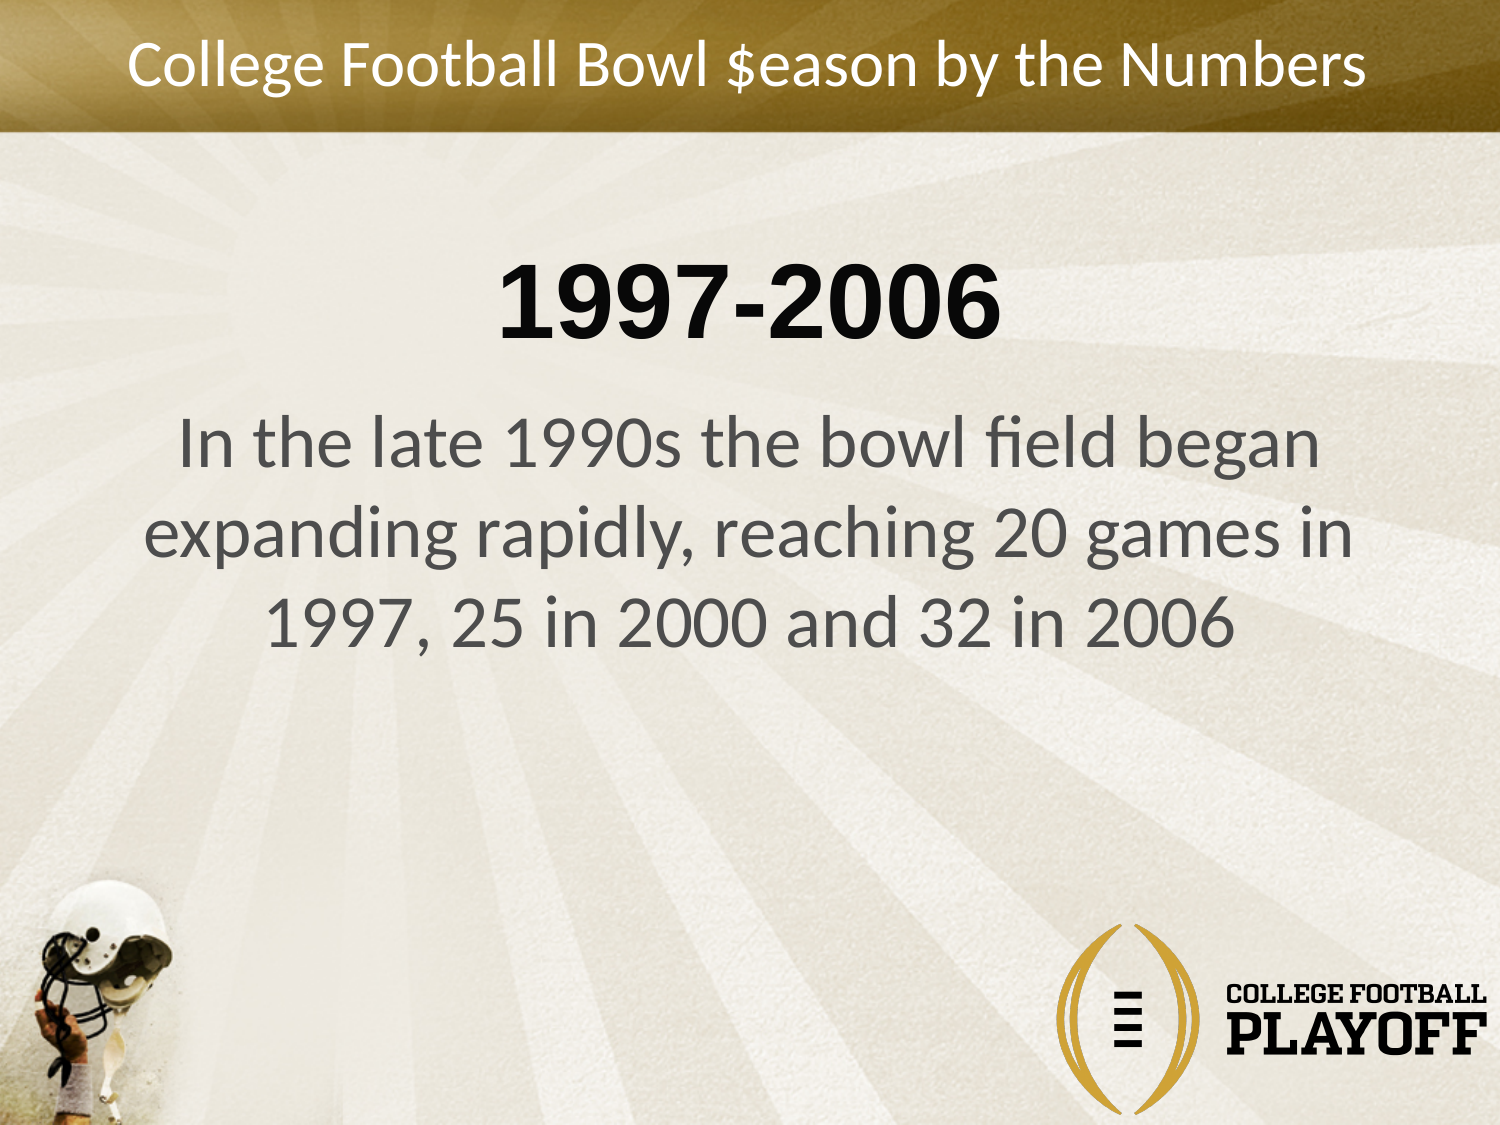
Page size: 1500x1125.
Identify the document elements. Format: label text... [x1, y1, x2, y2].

text_box College Football Bowl $eason by the Numbers [112, 12, 1400, 108]
picture [0, 0, 1500, 1125]
text_box 1997-2006 [230, 108, 1270, 367]
text_box In the late 1990s the bowl field began expanding rapidly, reaching 20 games in 1997, 25 in 2000 and 32 in 2006 [41, 385, 1459, 670]
